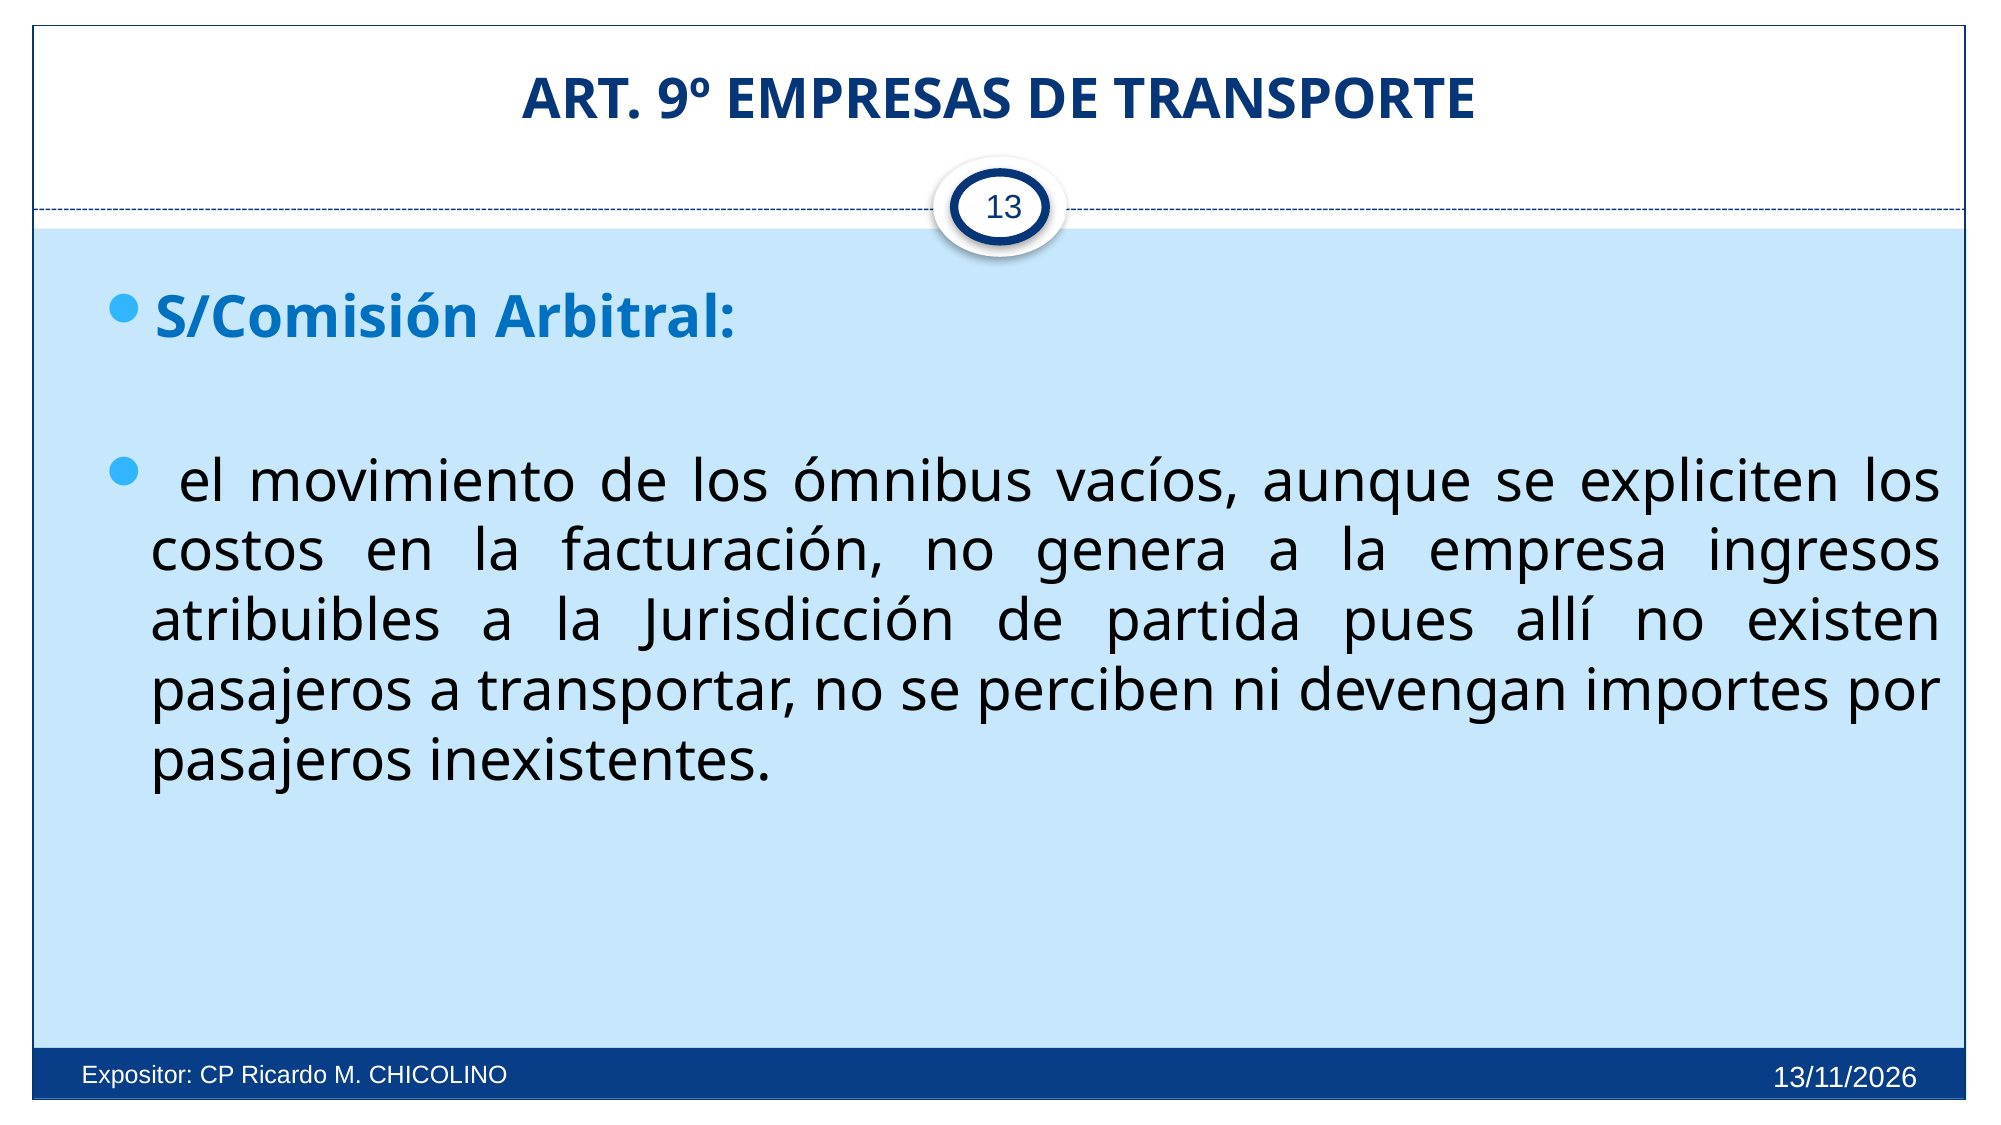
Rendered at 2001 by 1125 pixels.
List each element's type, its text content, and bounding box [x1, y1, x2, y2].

footer Expositor: CP Ricardo M. CHICOLINO [66, 1051, 850, 1112]
slide_number 13 [954, 168, 1055, 241]
list S/Comisión Arbitral: el movimiento de los ómnibus vacíos, aunque se expliciten los costos en la facturación, no genera a la empresa ingresos atribuibles a la Jurisdicción de partida pues allí no existen pasajeros a transportar, no se perciben ni devengan importes por pasajeros inexistentes. [90, 272, 1957, 1006]
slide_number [1266, 1050, 1933, 1111]
title ART. 9º EMPRESAS DE TRANSPORTE [324, 54, 1675, 138]
